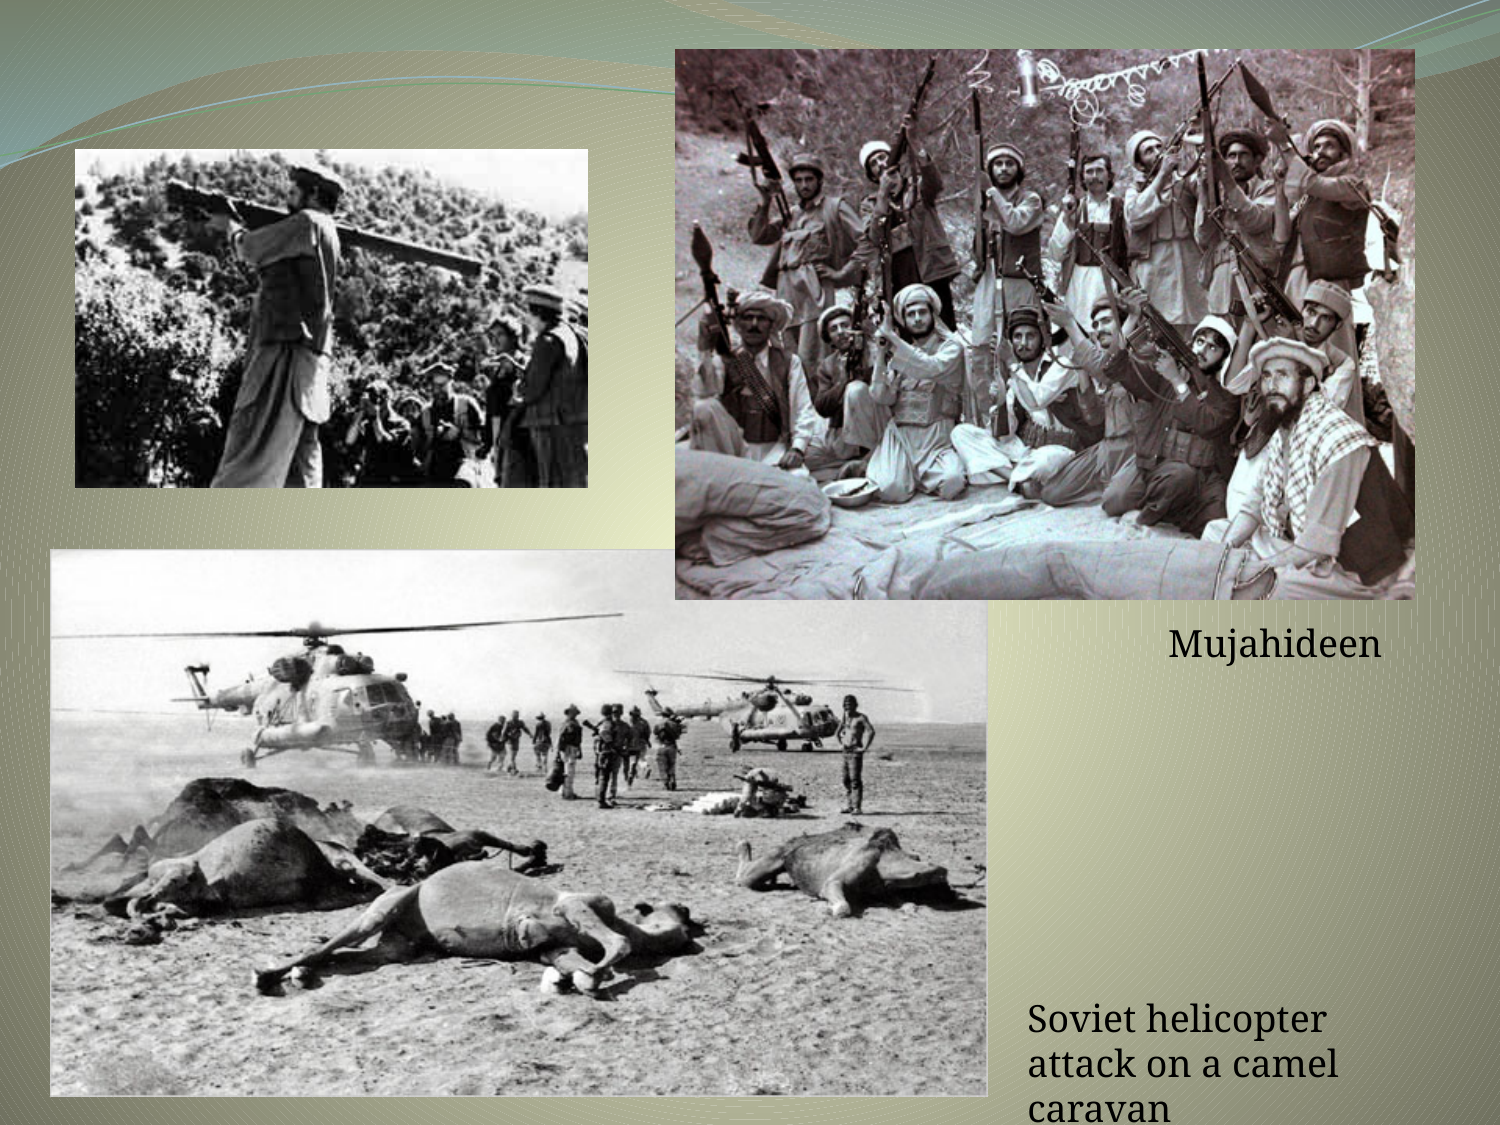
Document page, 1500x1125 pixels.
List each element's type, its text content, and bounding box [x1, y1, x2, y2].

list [74, 149, 588, 488]
text_box Mujahideen [1153, 615, 1398, 673]
picture [674, 49, 1415, 601]
text_box Soviet helicopter attack on a camel caravan [1012, 987, 1438, 1125]
picture [49, 549, 988, 1097]
